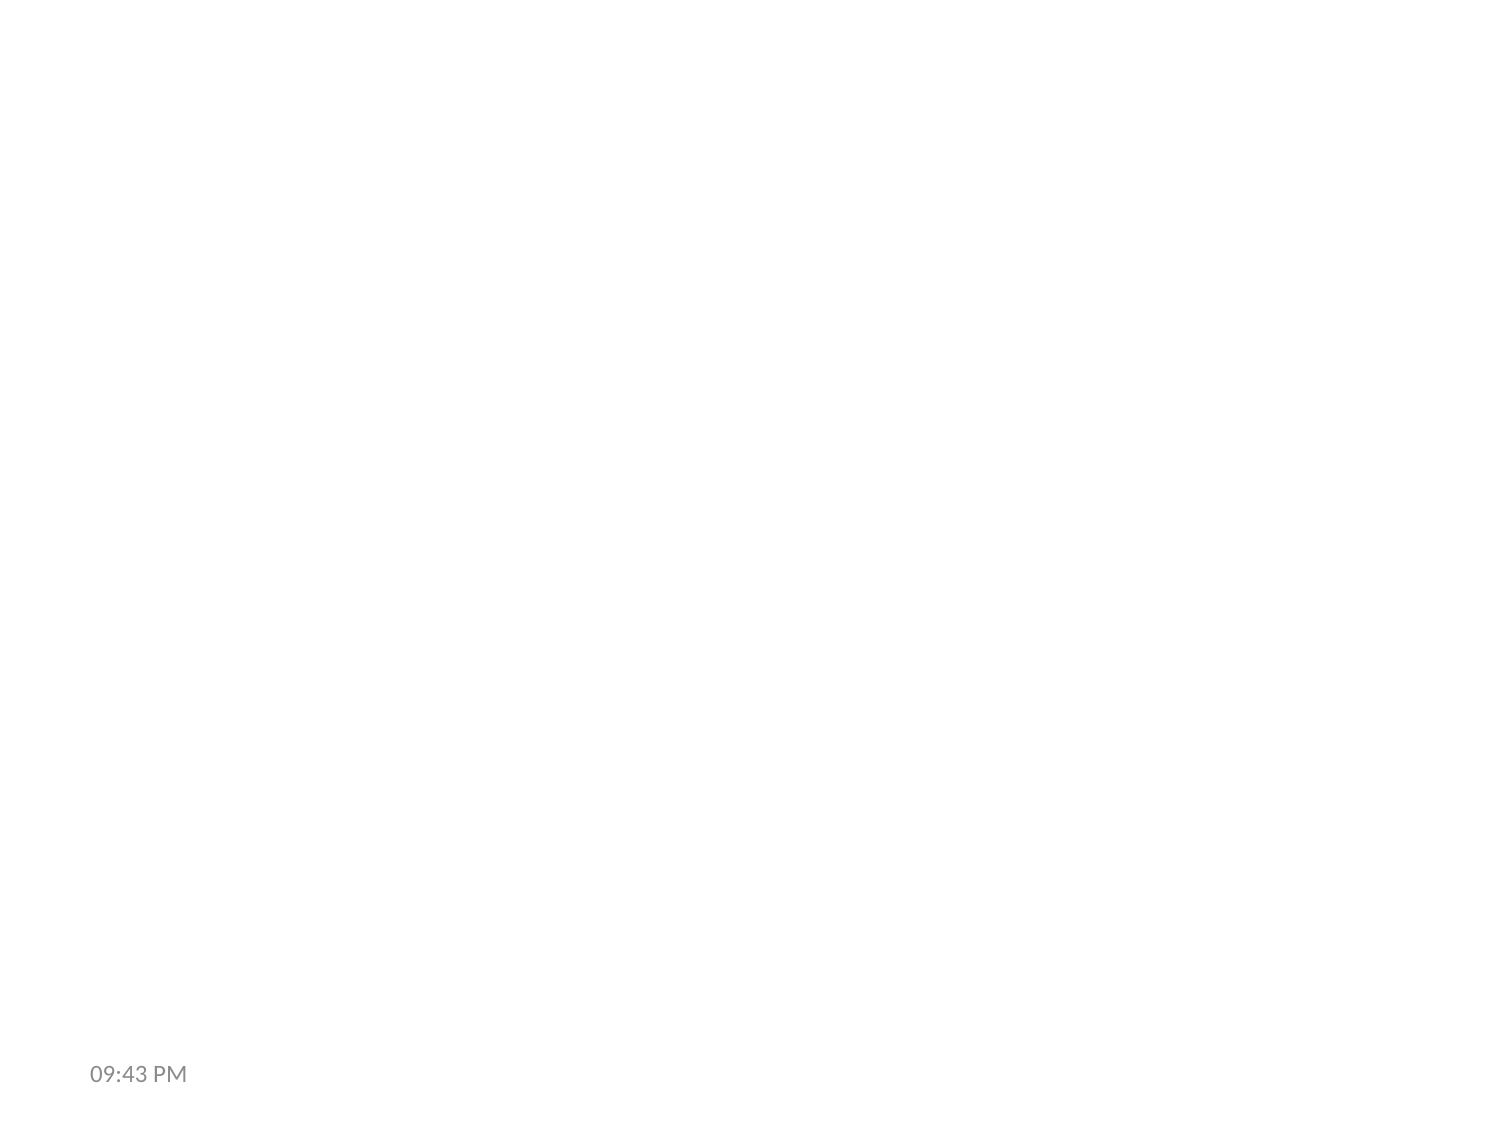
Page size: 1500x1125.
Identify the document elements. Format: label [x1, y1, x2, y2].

slide_number [75, 1042, 425, 1103]
